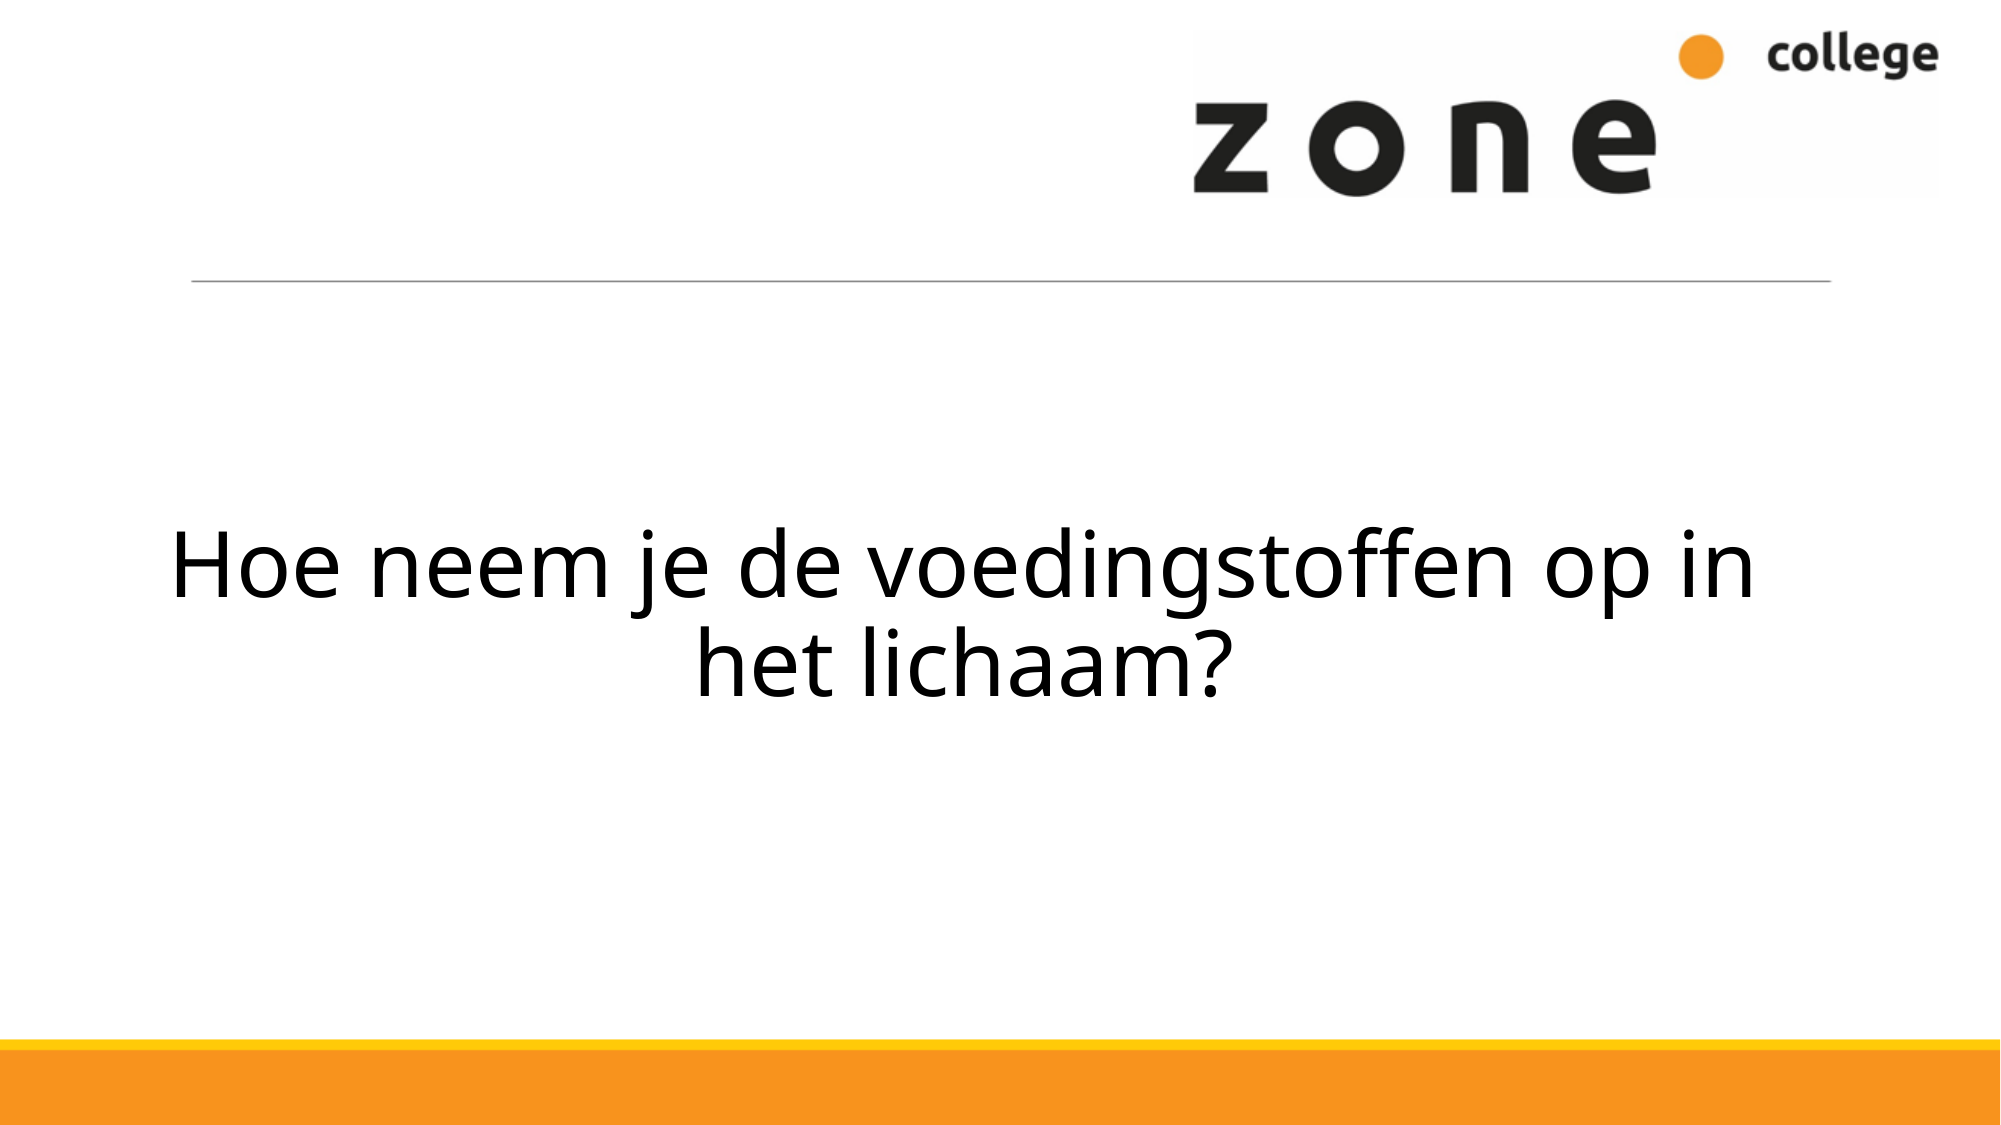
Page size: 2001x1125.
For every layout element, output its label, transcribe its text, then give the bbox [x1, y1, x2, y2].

title Hoe neem je de voedingstoffen op in het lichaam? [101, 508, 1827, 726]
picture [0, 0, 2001, 1125]
